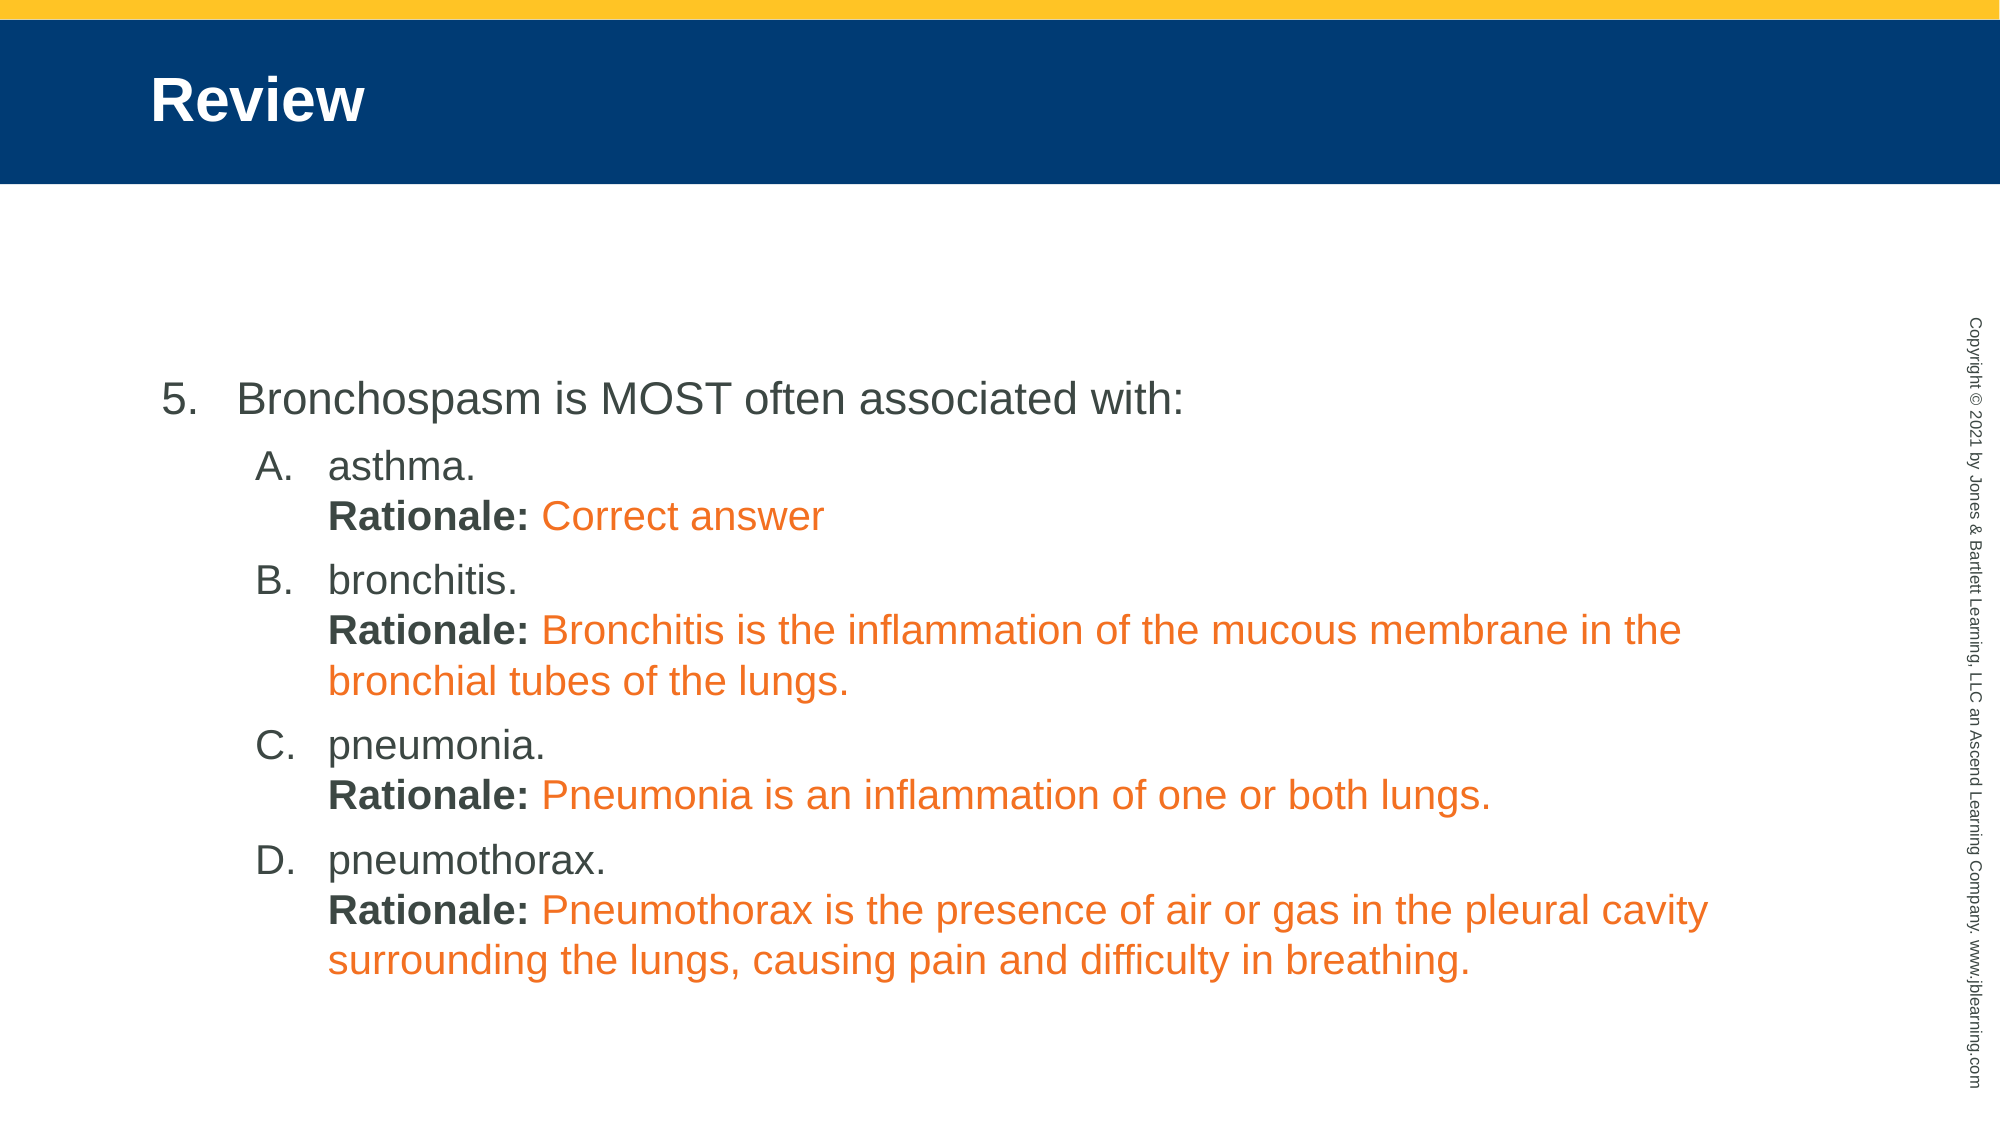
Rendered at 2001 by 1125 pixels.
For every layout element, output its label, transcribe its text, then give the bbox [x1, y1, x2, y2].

title Review [0, 19, 2000, 185]
list Bronchospasm is MOST often associated with: asthma. Rationale: Correct answer bronchitis. Rationale: Bronchitis is the inflammation of the mucous membrane in the bronchial tubes of the lungs. pneumonia. Rationale: Pneumonia is an inflammation of one or both lungs. pneumothorax. Rationale: Pneumothorax is the presence of air or gas in the pleural cavity surrounding the lungs, causing pain and difficulty in breathing. [146, 361, 1859, 1016]
